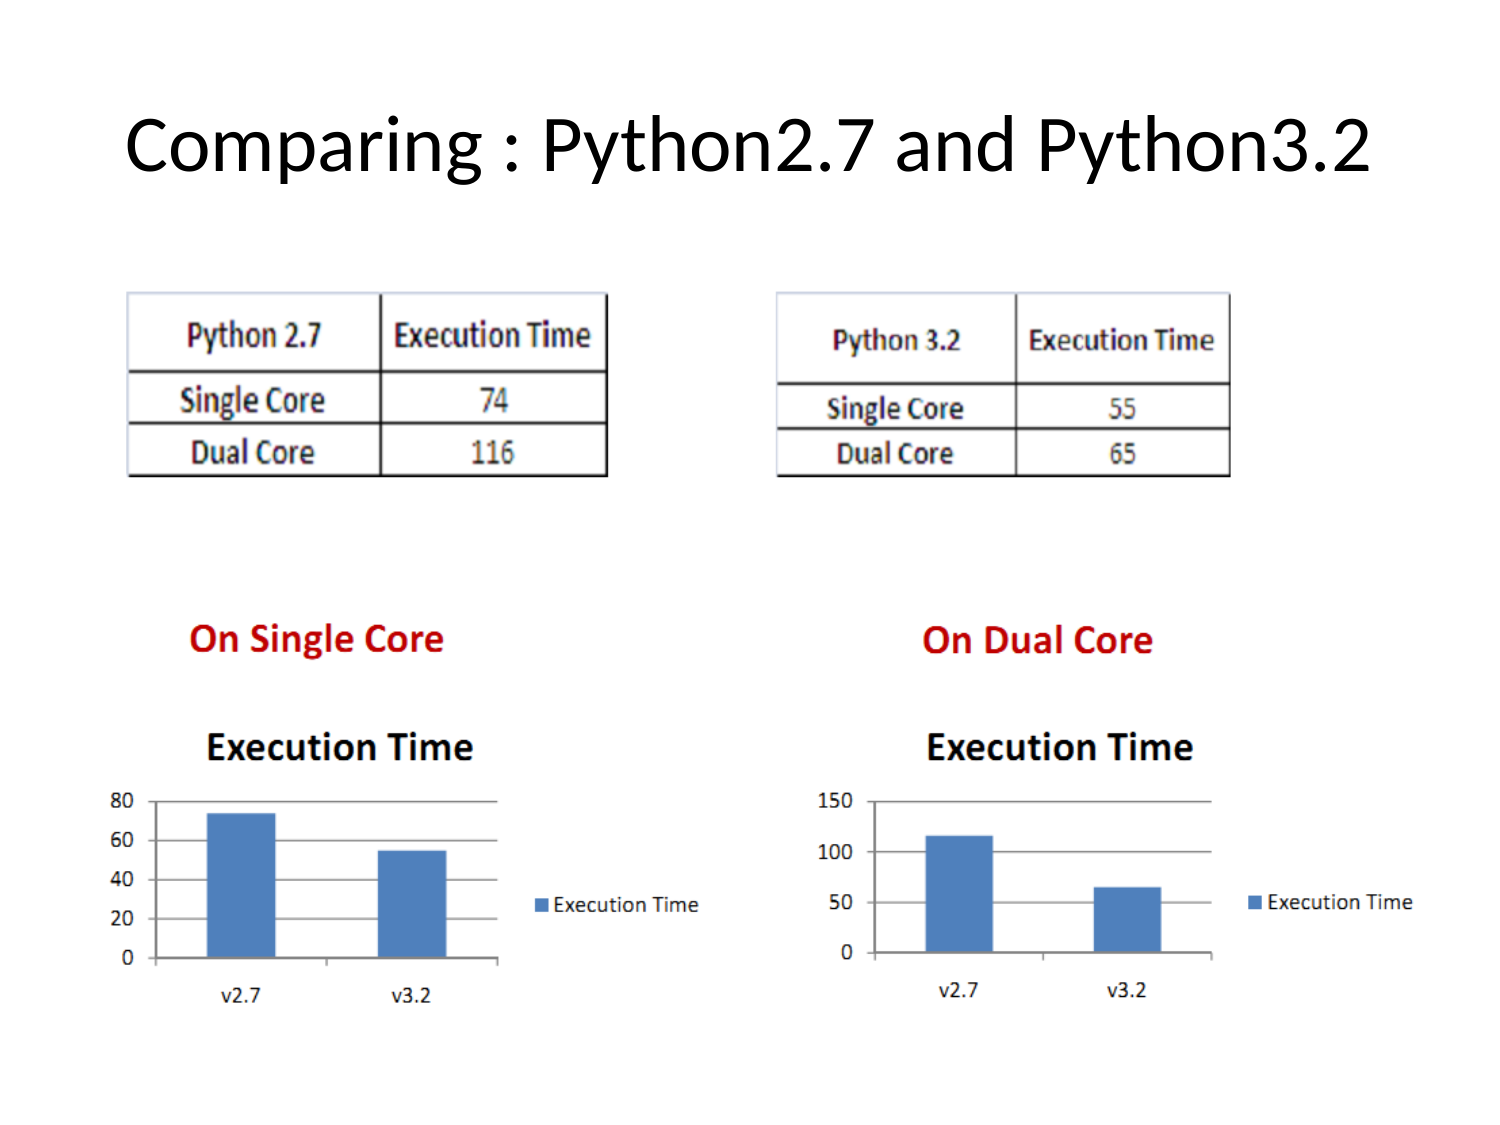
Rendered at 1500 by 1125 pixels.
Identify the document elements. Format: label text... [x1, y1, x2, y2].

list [74, 262, 1423, 1038]
title Comparing : Python2.7 and Python3.2 [75, 45, 1425, 233]
